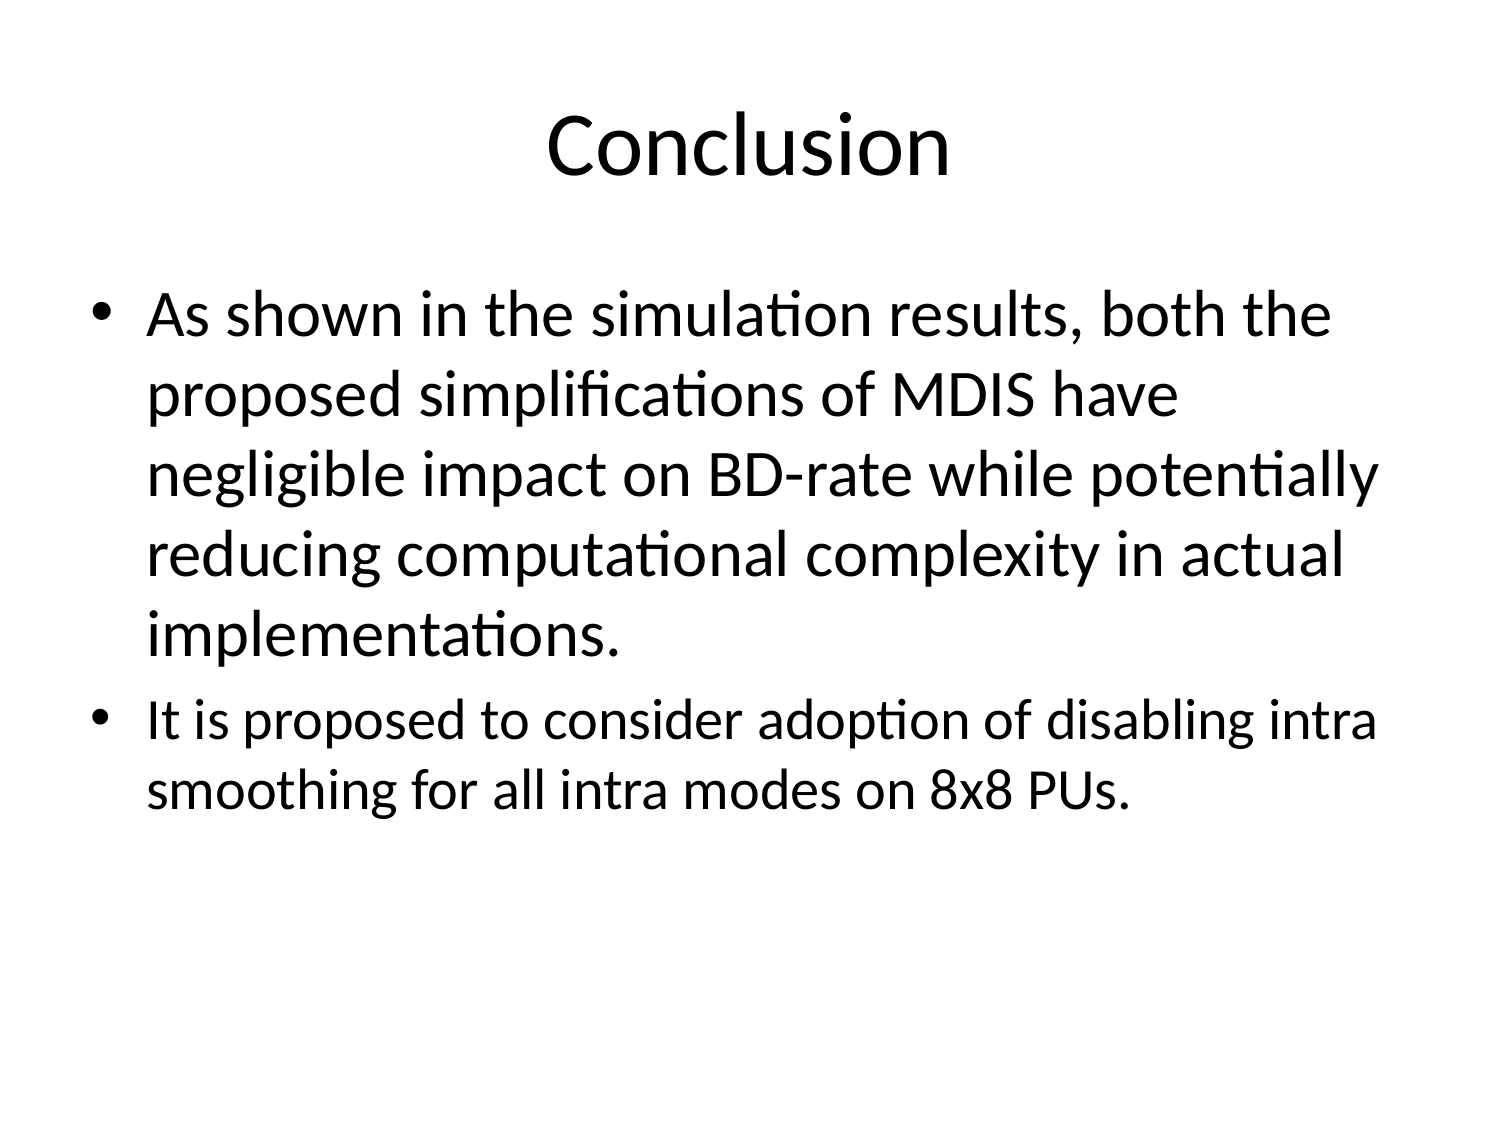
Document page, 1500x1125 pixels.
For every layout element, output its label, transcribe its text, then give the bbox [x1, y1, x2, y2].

list As shown in the simulation results, both the proposed simplifications of MDIS have negligible impact on BD-rate while potentially reducing computational complexity in actual implementations. It is proposed to consider adoption of disabling intra smoothing for all intra modes on 8x8 PUs. [75, 262, 1425, 1005]
title Conclusion [75, 45, 1425, 233]
